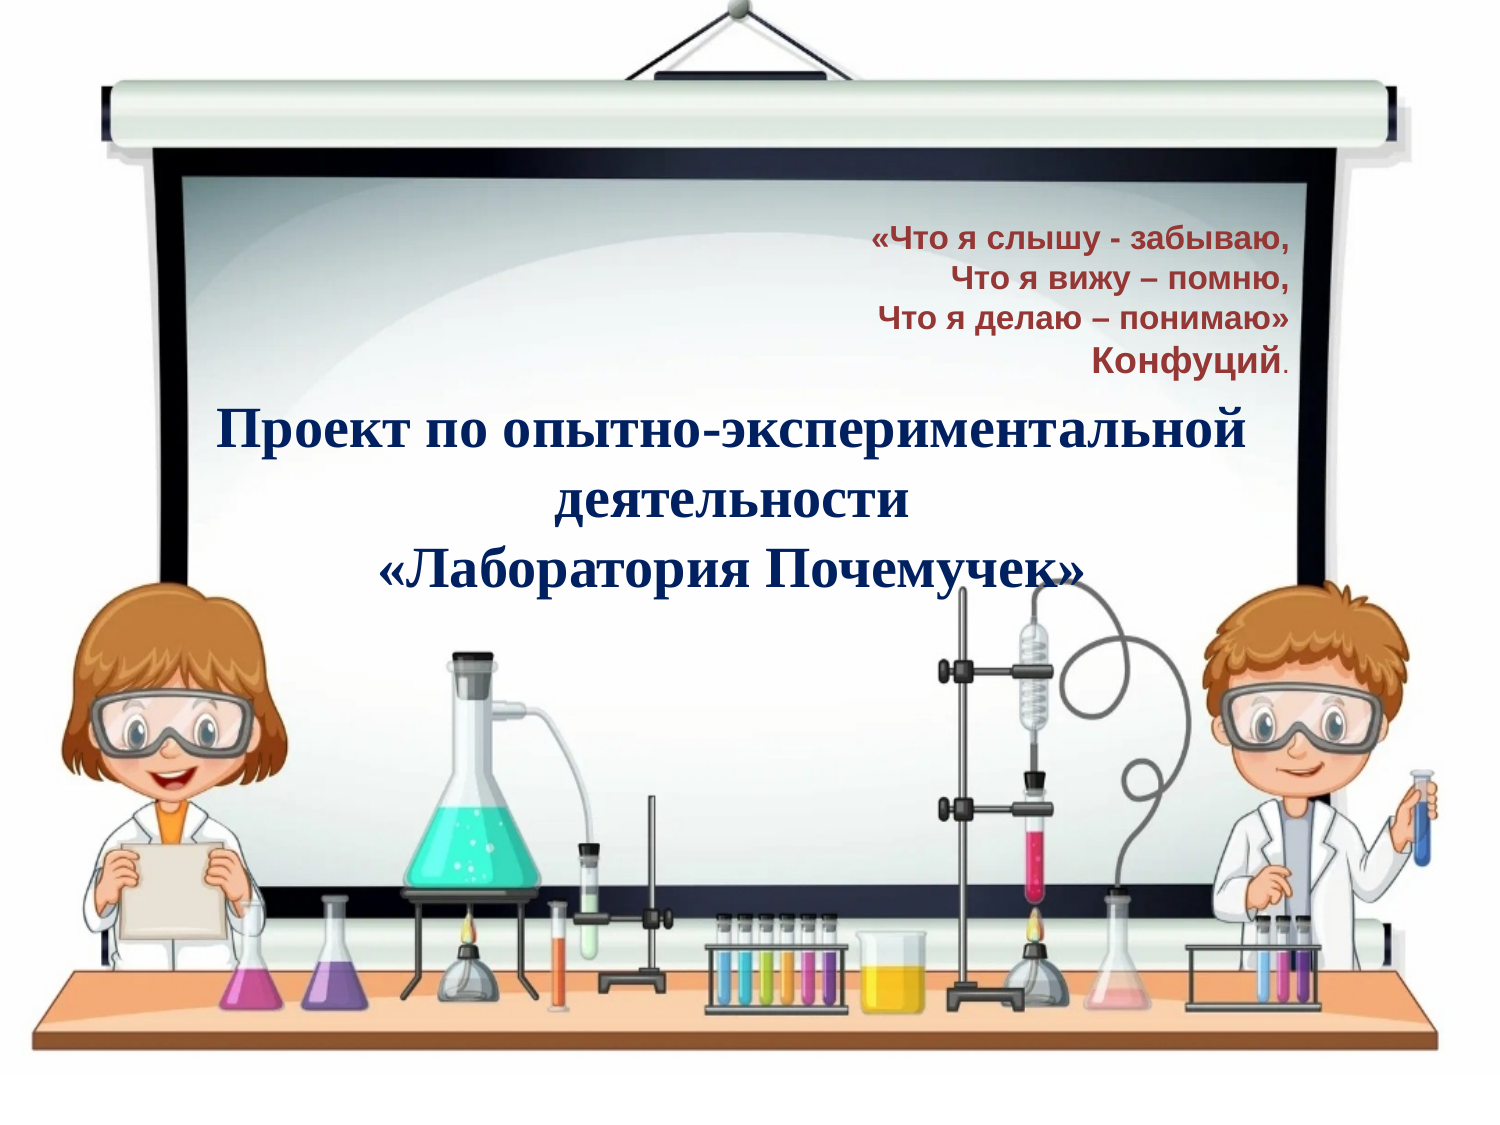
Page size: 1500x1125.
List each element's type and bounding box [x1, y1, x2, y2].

list [0, 0, 1500, 1125]
